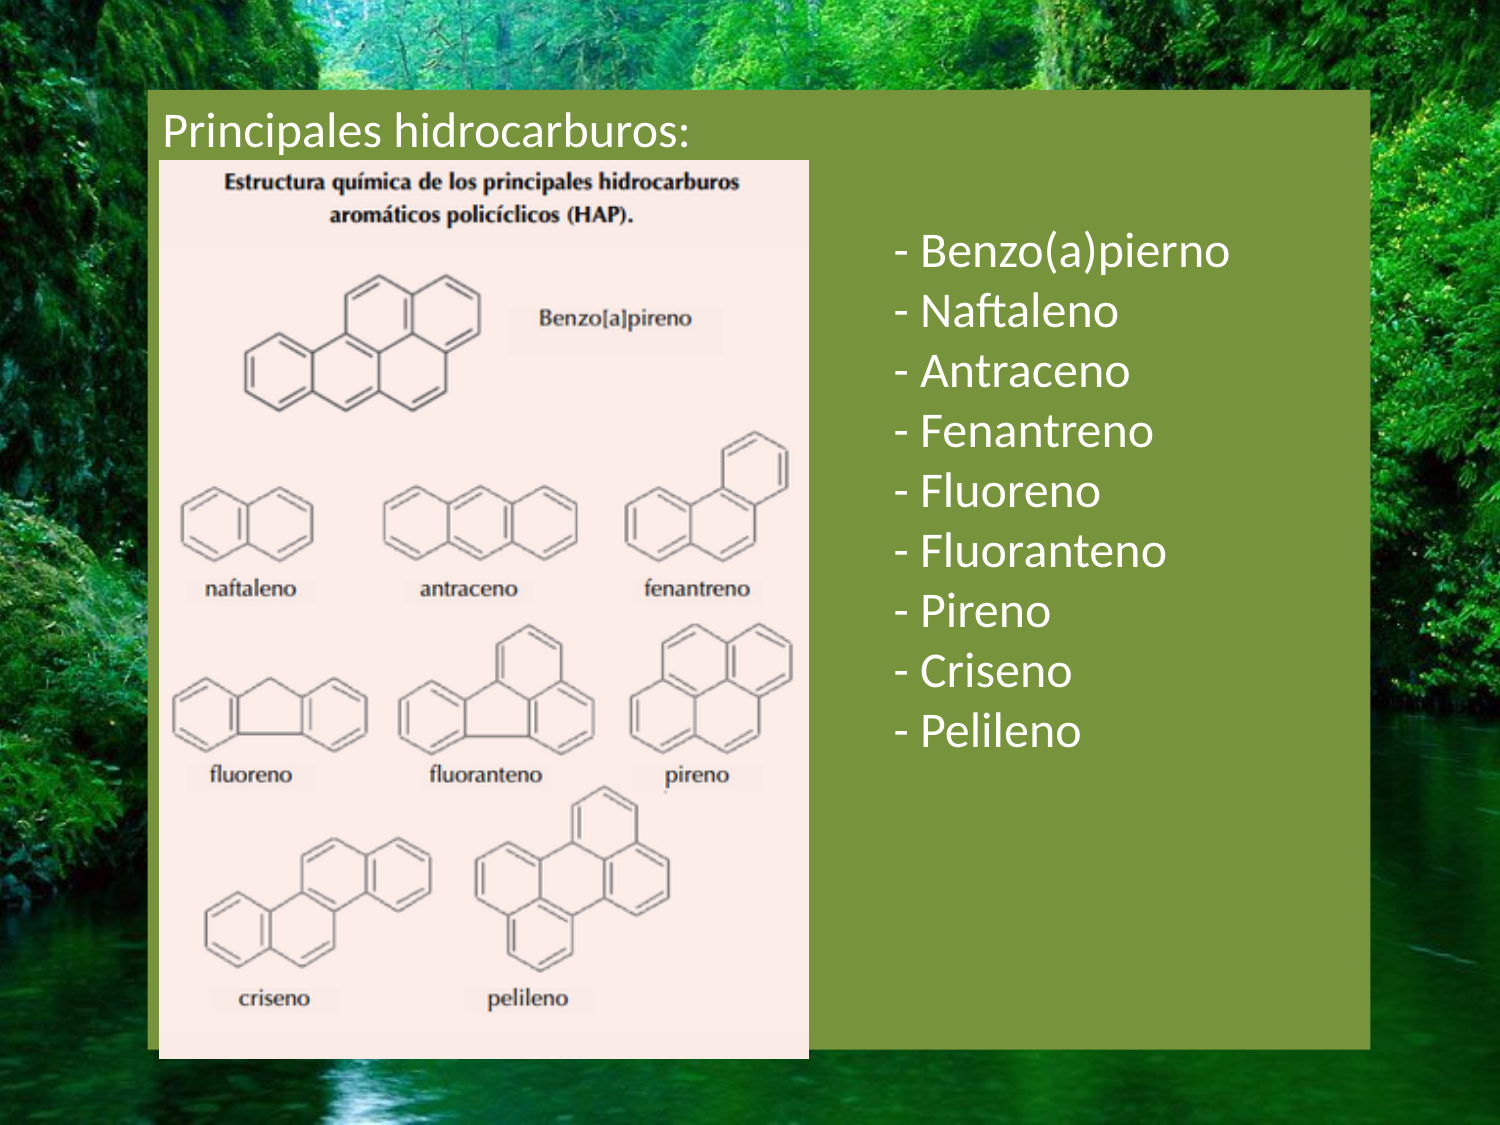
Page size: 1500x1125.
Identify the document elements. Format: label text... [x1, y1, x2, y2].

picture [0, 0, 1500, 1125]
text_box Principales hidrocarburos: - Benzo(a)pierno - Naftaleno - Antraceno - Fenantreno - Fluoreno - Fluoranteno - Pireno - Criseno - Pelileno [147, 89, 1371, 1050]
